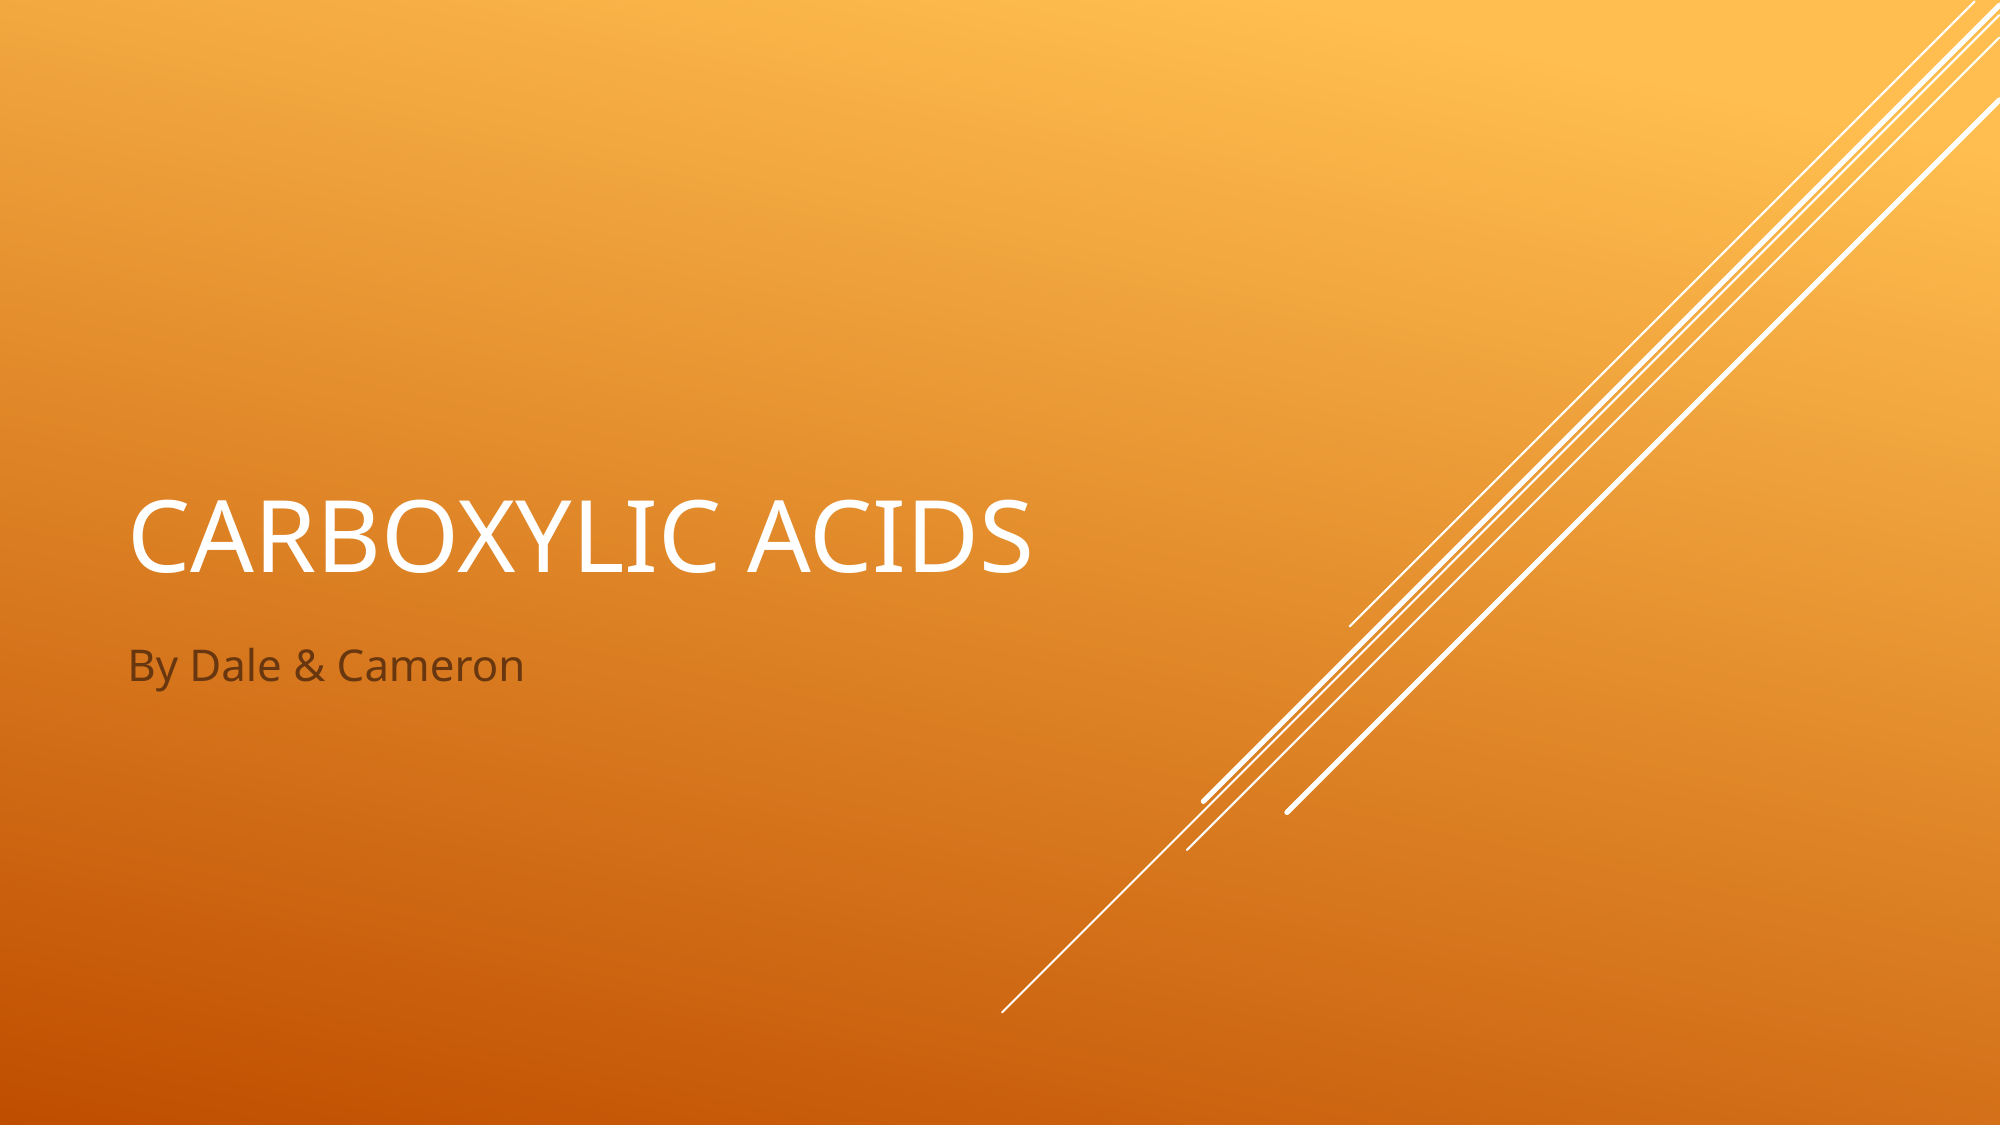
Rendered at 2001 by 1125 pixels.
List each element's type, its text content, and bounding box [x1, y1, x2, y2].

title Carboxylic Acids [112, 112, 1425, 600]
subtitle By Dale & Cameron [112, 630, 1163, 950]
